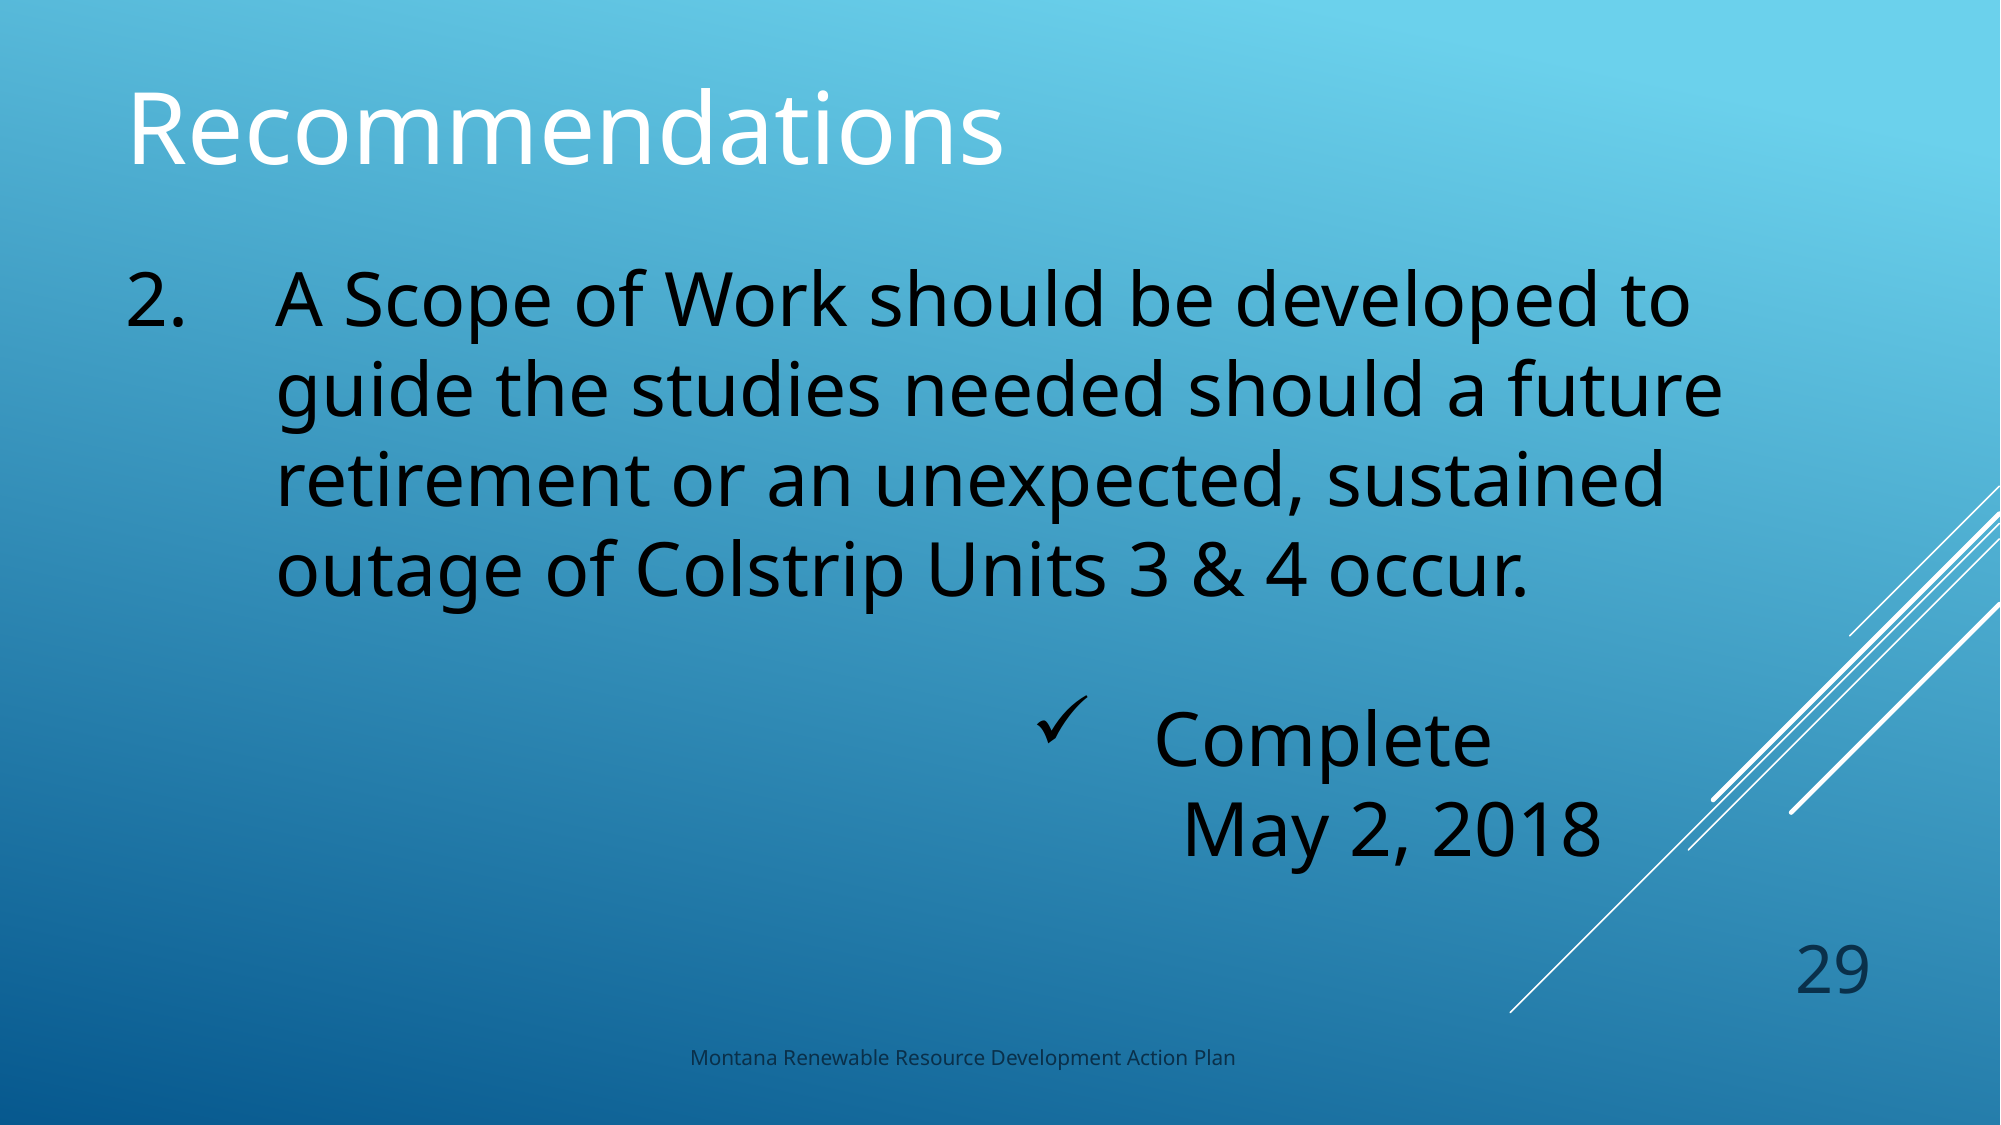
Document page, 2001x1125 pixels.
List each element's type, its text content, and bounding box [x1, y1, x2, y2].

footer Montana Renewable Resource Development Action Plan [675, 1037, 1425, 1098]
text_box Recommendations [110, 56, 1874, 192]
text_box Complete May 2, 2018 [1017, 683, 1738, 879]
slide_number 29 [1700, 915, 1888, 1025]
text_box A Scope of Work should be developed to guide the studies needed should a future retirement or an unexpected, sustained outage of Colstrip Units 3 & 4 occur. [110, 244, 1814, 700]
